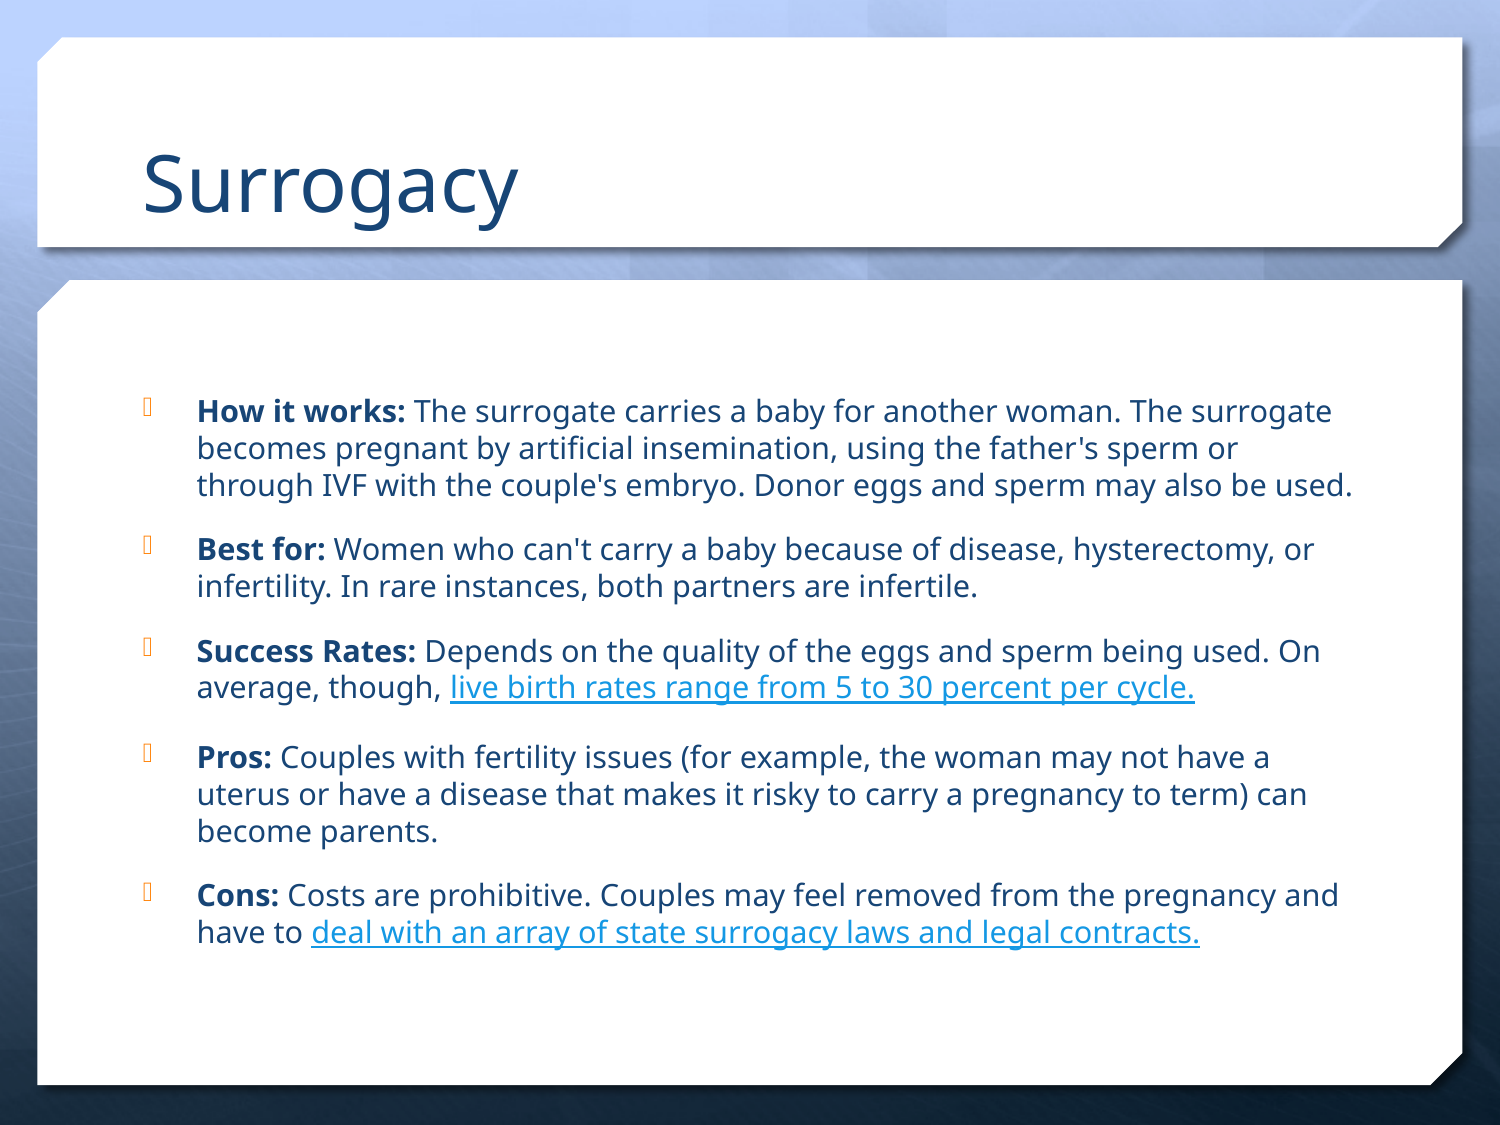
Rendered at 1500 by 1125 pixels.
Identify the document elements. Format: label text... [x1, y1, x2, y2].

title Surrogacy [127, 48, 1372, 236]
list How it works: The surrogate carries a baby for another woman. The surrogate becomes pregnant by artificial insemination, using the father's sperm or through IVF with the couple's embryo. Donor eggs and sperm may also be used. Best for: Women who can't carry a baby because of disease, hysterectomy, or infertility. In rare instances, both partners are infertile. Success Rates: Depends on the quality of the eggs and sperm being used. On average, though, live birth rates range from 5 to 30 percent per cycle. Pros: Couples with fertility issues (for example, the woman may not have a uterus or have a disease that makes it risky to carry a pregnancy to term) can become parents. Cons: Costs are prohibitive. Couples may feel removed from the pregnancy and have to deal with an array of state surrogacy laws and legal contracts. [127, 319, 1372, 978]
